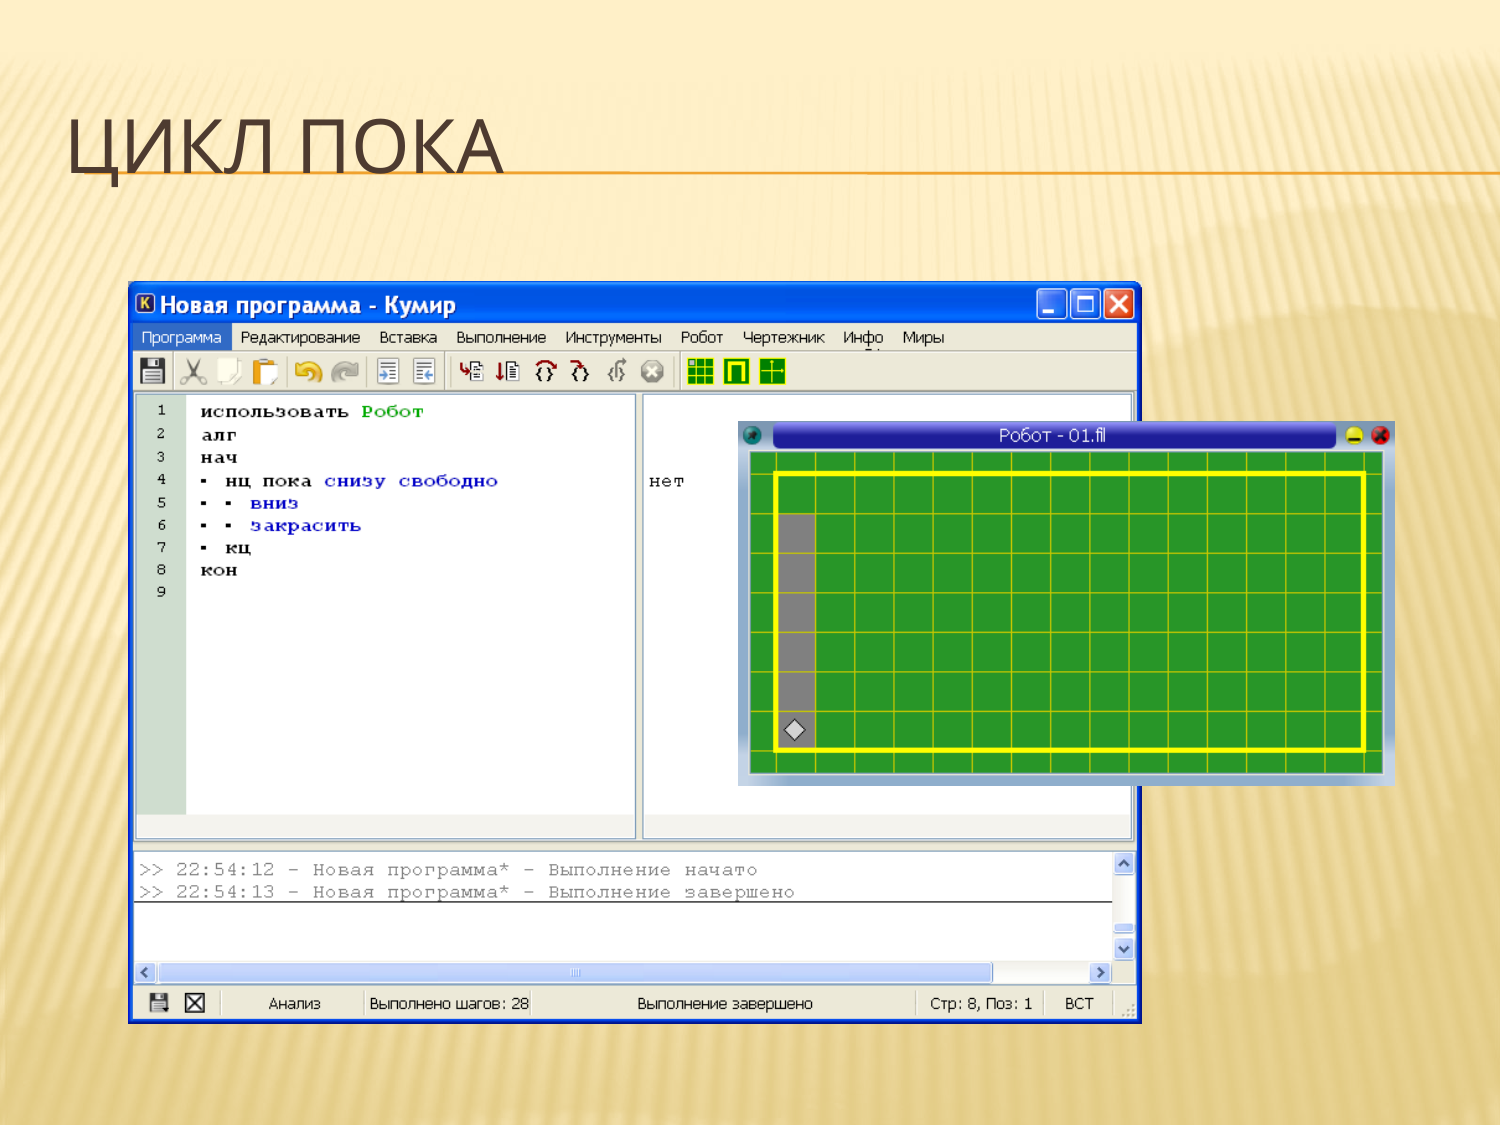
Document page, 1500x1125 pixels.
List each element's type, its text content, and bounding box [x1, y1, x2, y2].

title Цикл пока [50, 75, 1475, 213]
picture [737, 421, 1395, 786]
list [128, 280, 1142, 1024]
